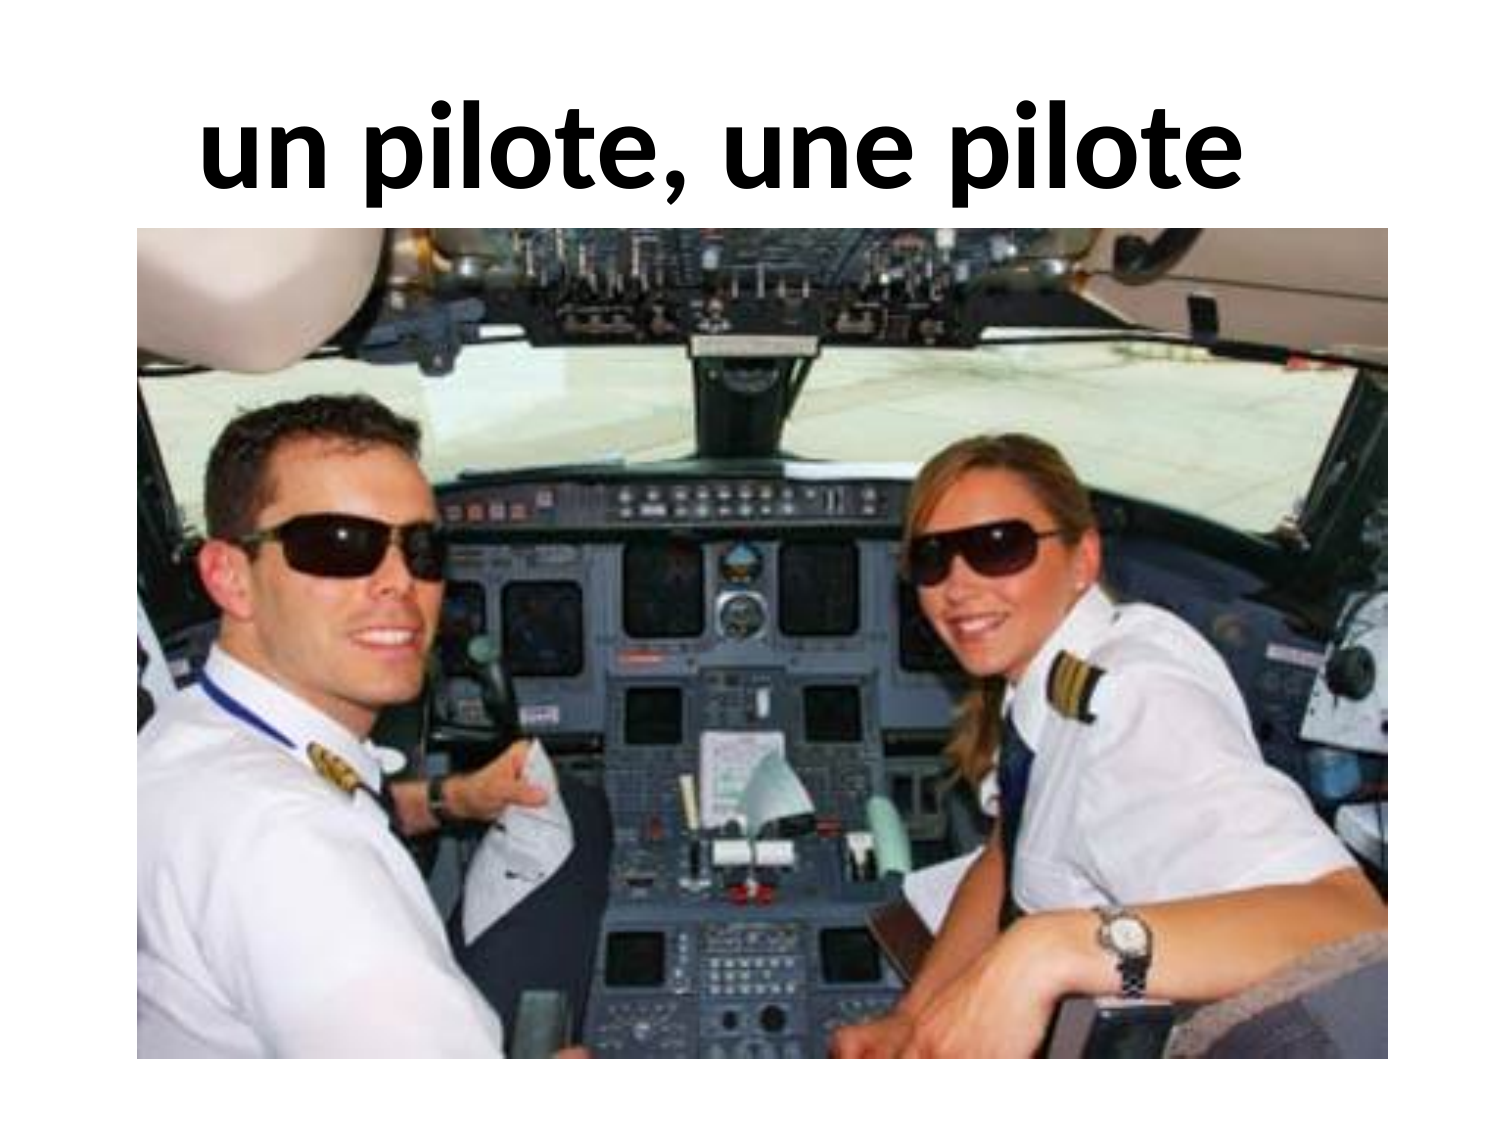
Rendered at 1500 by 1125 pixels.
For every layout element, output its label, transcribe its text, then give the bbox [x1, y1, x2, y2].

title un pilote, une pilote [75, 45, 1425, 233]
picture [137, 227, 1388, 1059]
